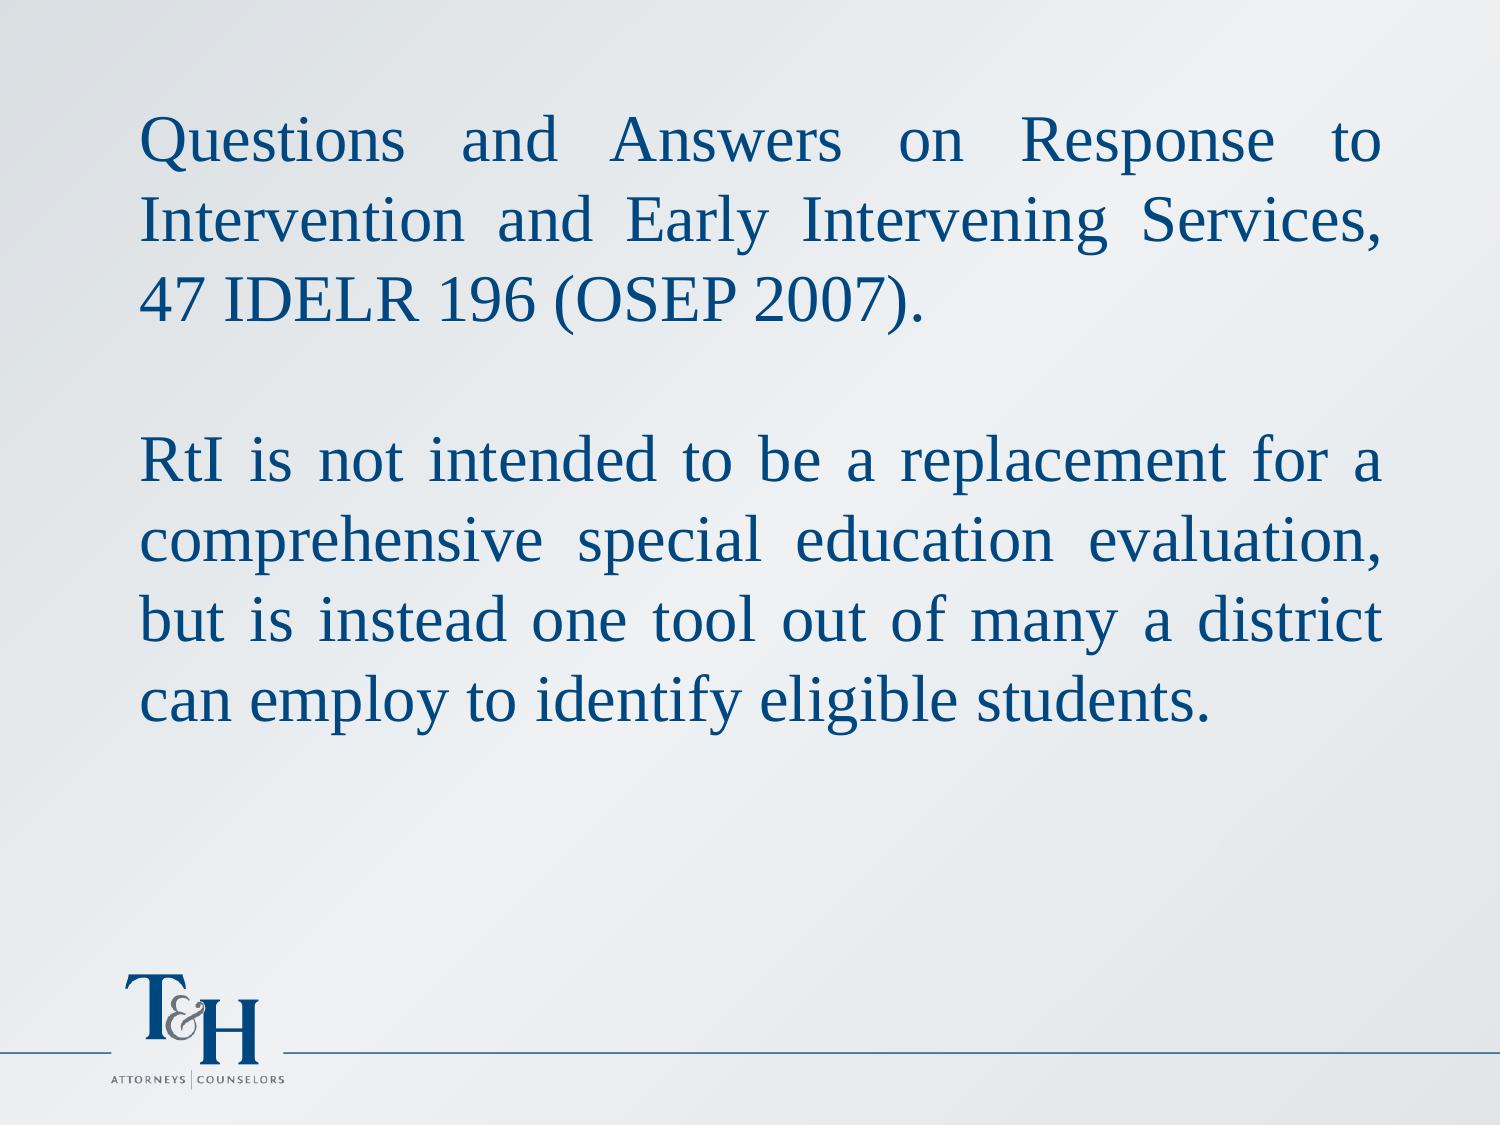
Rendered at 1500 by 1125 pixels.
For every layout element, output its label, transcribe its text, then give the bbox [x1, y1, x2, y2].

picture [0, 0, 1500, 1125]
text_box Questions and Answers on Response to Intervention and Early Intervening Services, 47 IDELR 196 (OSEP 2007). RtI is not intended to be a replacement for a comprehensive special education evaluation, but is instead one tool out of many a district can employ to identify eligible students. [124, 87, 1400, 742]
